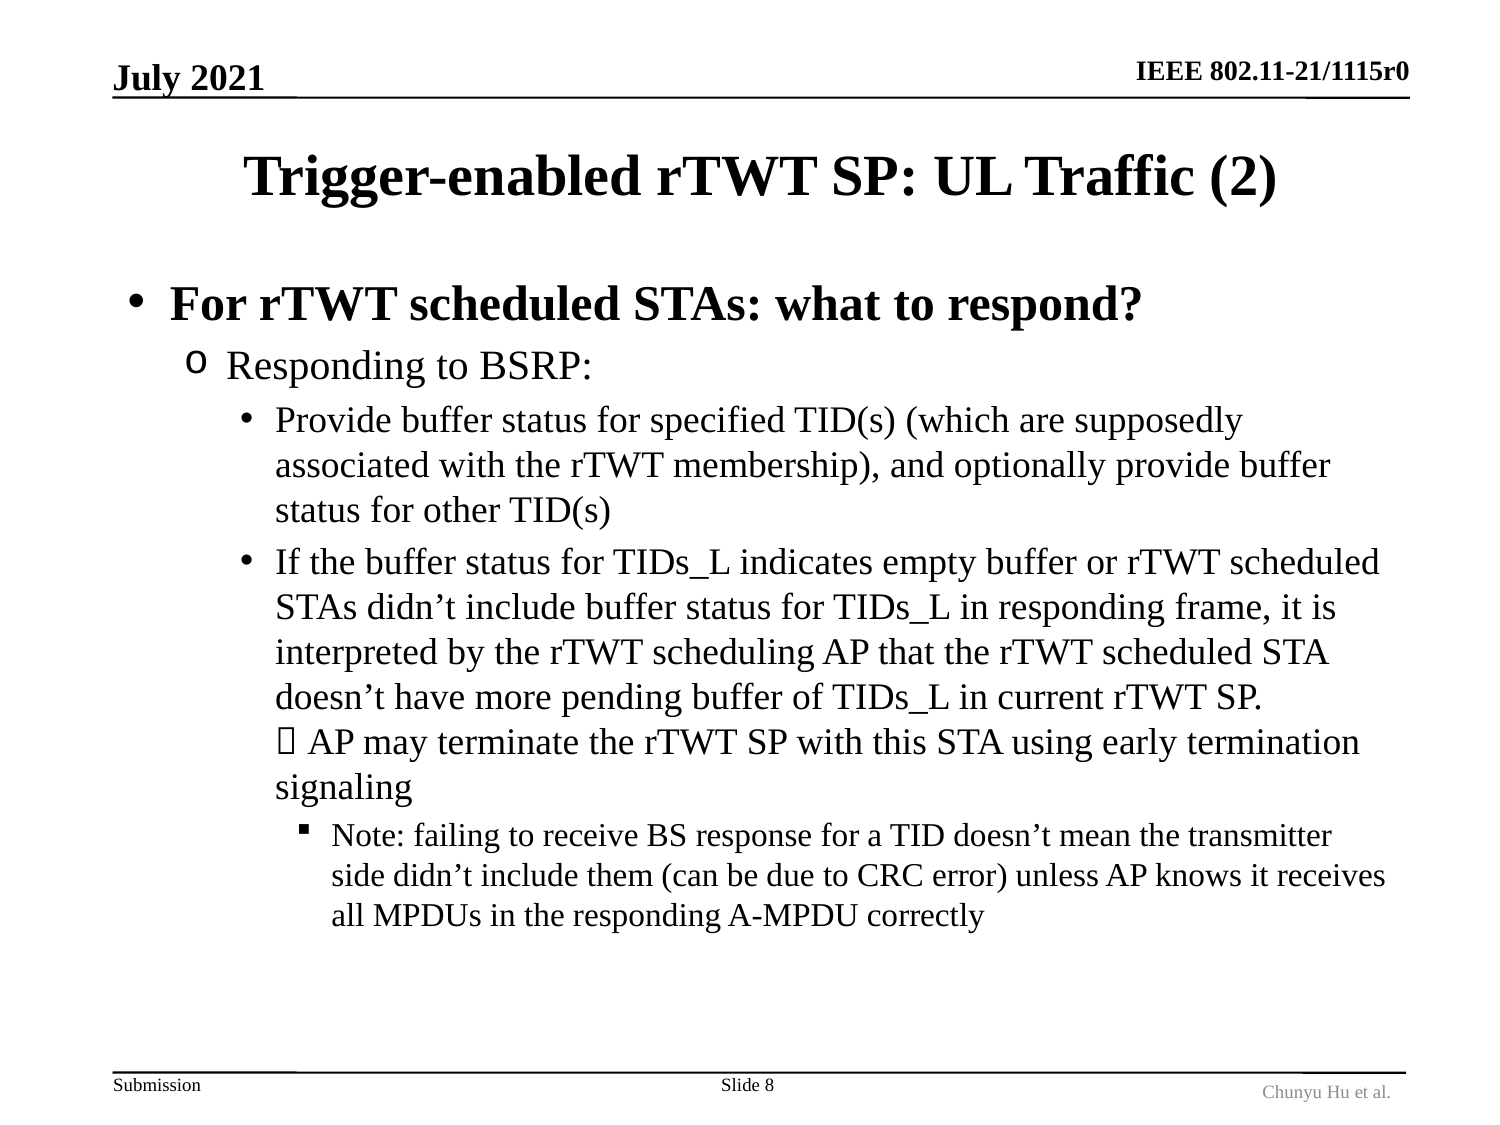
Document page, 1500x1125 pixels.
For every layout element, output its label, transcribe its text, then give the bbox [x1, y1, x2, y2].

footer Chunyu Hu et al. [877, 1072, 1407, 1110]
list For rTWT scheduled STAs: what to respond? Responding to BSRP: Provide buffer status for specified TID(s) (which are supposedly associated with the rTWT membership), and optionally provide buffer status for other TID(s) If the buffer status for TIDs_L indicates empty buffer or rTWT scheduled STAs didn’t include buffer status for TIDs_L in responding frame, it is interpreted by the rTWT scheduling AP that the rTWT scheduled STA doesn’t have more pending buffer of TIDs_L in current rTWT SP.  AP may terminate the rTWT SP with this STA using early termination signaling Note: failing to receive BS response for a TID doesn’t mean the transmitter side didn’t include them (can be due to CRC error) unless AP knows it receives all MPDUs in the responding A-MPDU correctly [112, 262, 1411, 1073]
slide_number Slide 8 [702, 1072, 793, 1111]
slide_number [112, 52, 563, 90]
title Trigger-enabled rTWT SP: UL Traffic (2) [112, 97, 1411, 248]
